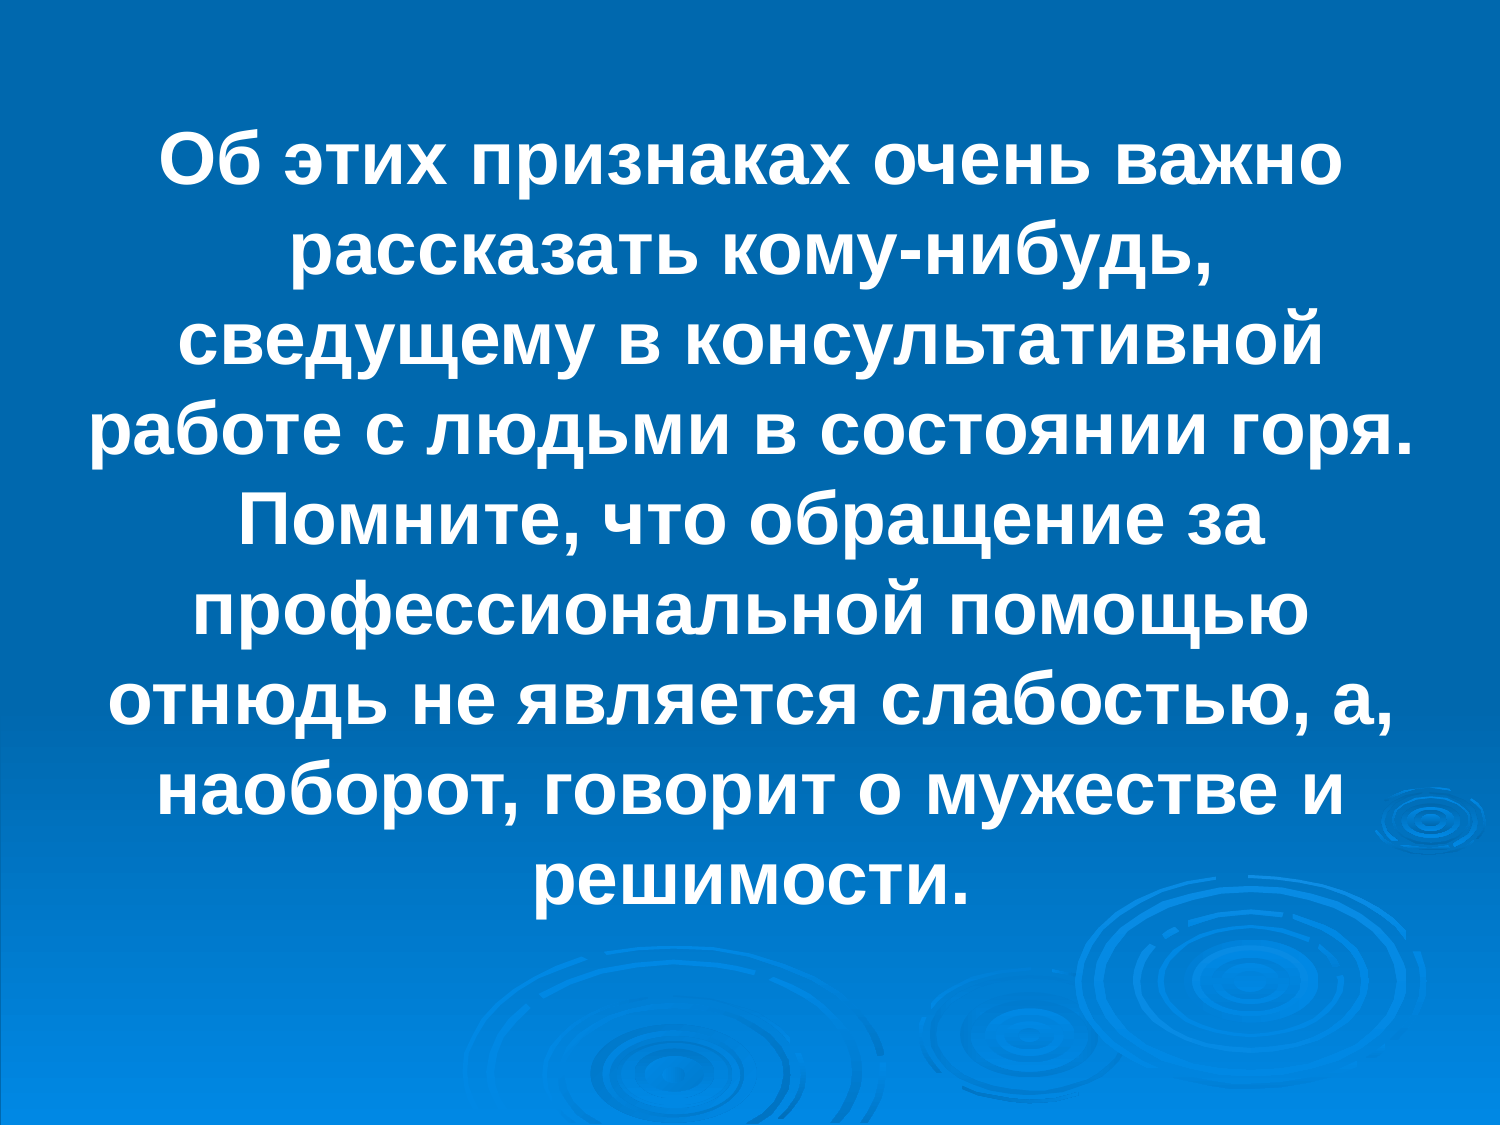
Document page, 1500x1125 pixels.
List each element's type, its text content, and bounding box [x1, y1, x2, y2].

text_box Об этих признаках очень важно рассказать кому-нибудь, сведущему в консультативной работе с людьми в состоянии горя. Помните, что обращение за профессиональной помощью отнюдь не является слабостью, а, наоборот, говорит о мужестве и решимости. [64, 102, 1438, 928]
